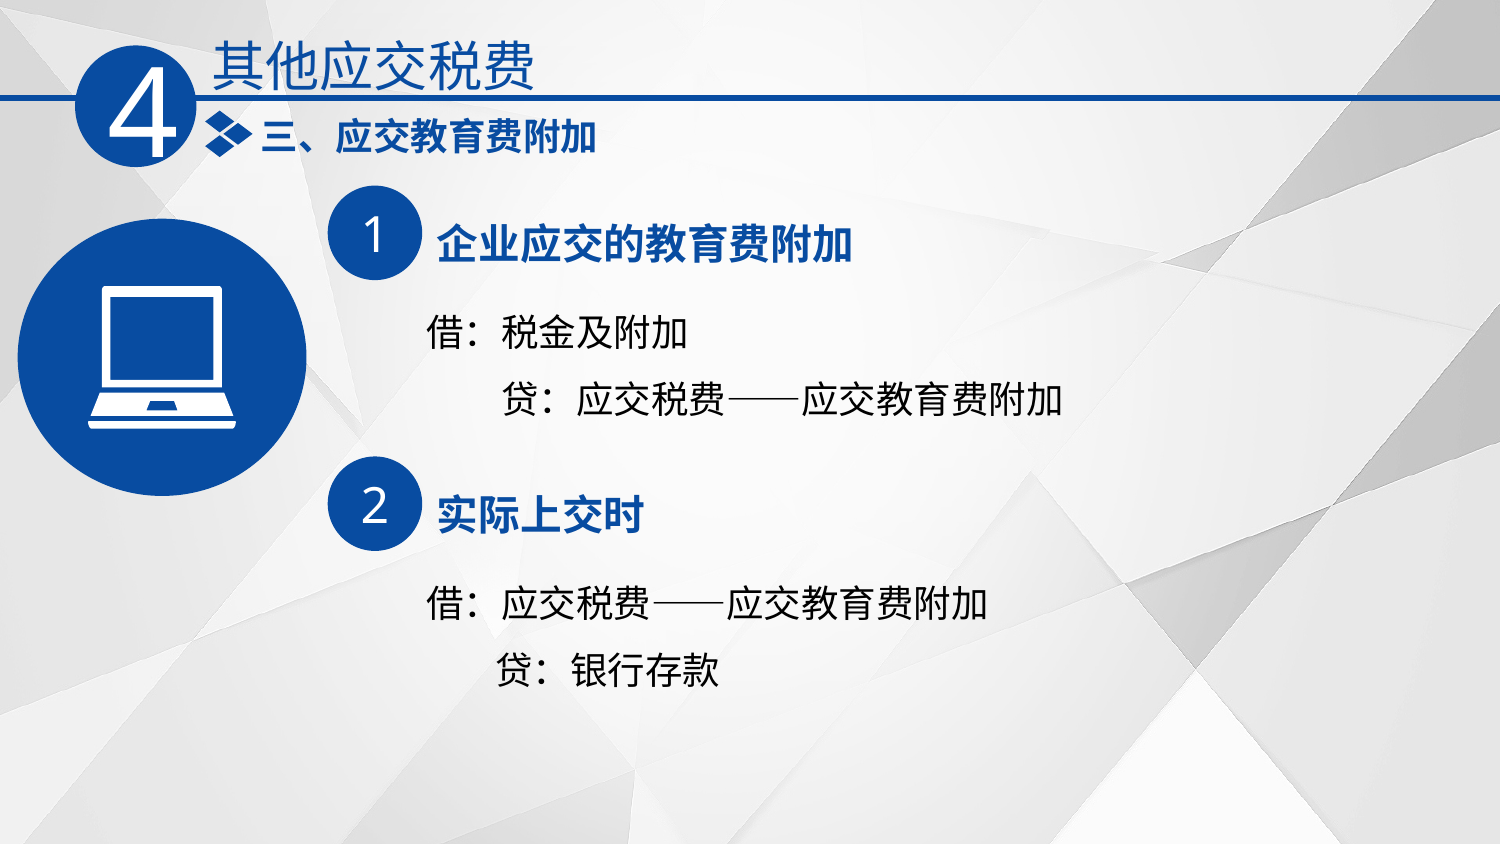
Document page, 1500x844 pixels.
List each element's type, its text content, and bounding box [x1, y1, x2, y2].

text_box 三、应交教育费附加 [248, 107, 1396, 164]
text_box [223, 122, 248, 145]
text_box [205, 110, 235, 133]
text_box 4 [84, 45, 203, 97]
text_box 借：税金及附加 贷：应交税费——应交教育费附加 [411, 279, 1459, 429]
picture [0, 101, 1500, 844]
text_box 2 [327, 456, 422, 551]
text_box 实际上交时 [422, 456, 1500, 547]
picture [0, 0, 1500, 95]
text_box 其他应交税费 [198, 37, 697, 92]
text_box 1 [327, 185, 422, 281]
text_box [75, 74, 84, 97]
text_box [205, 135, 235, 158]
text_box 借：应交税费——应交教育费附加 贷：银行存款 [411, 549, 1459, 700]
text_box [75, 107, 84, 138]
text_box 企业应交的教育费附加 [422, 185, 1500, 276]
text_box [17, 218, 307, 497]
text_box 4 [84, 107, 203, 171]
